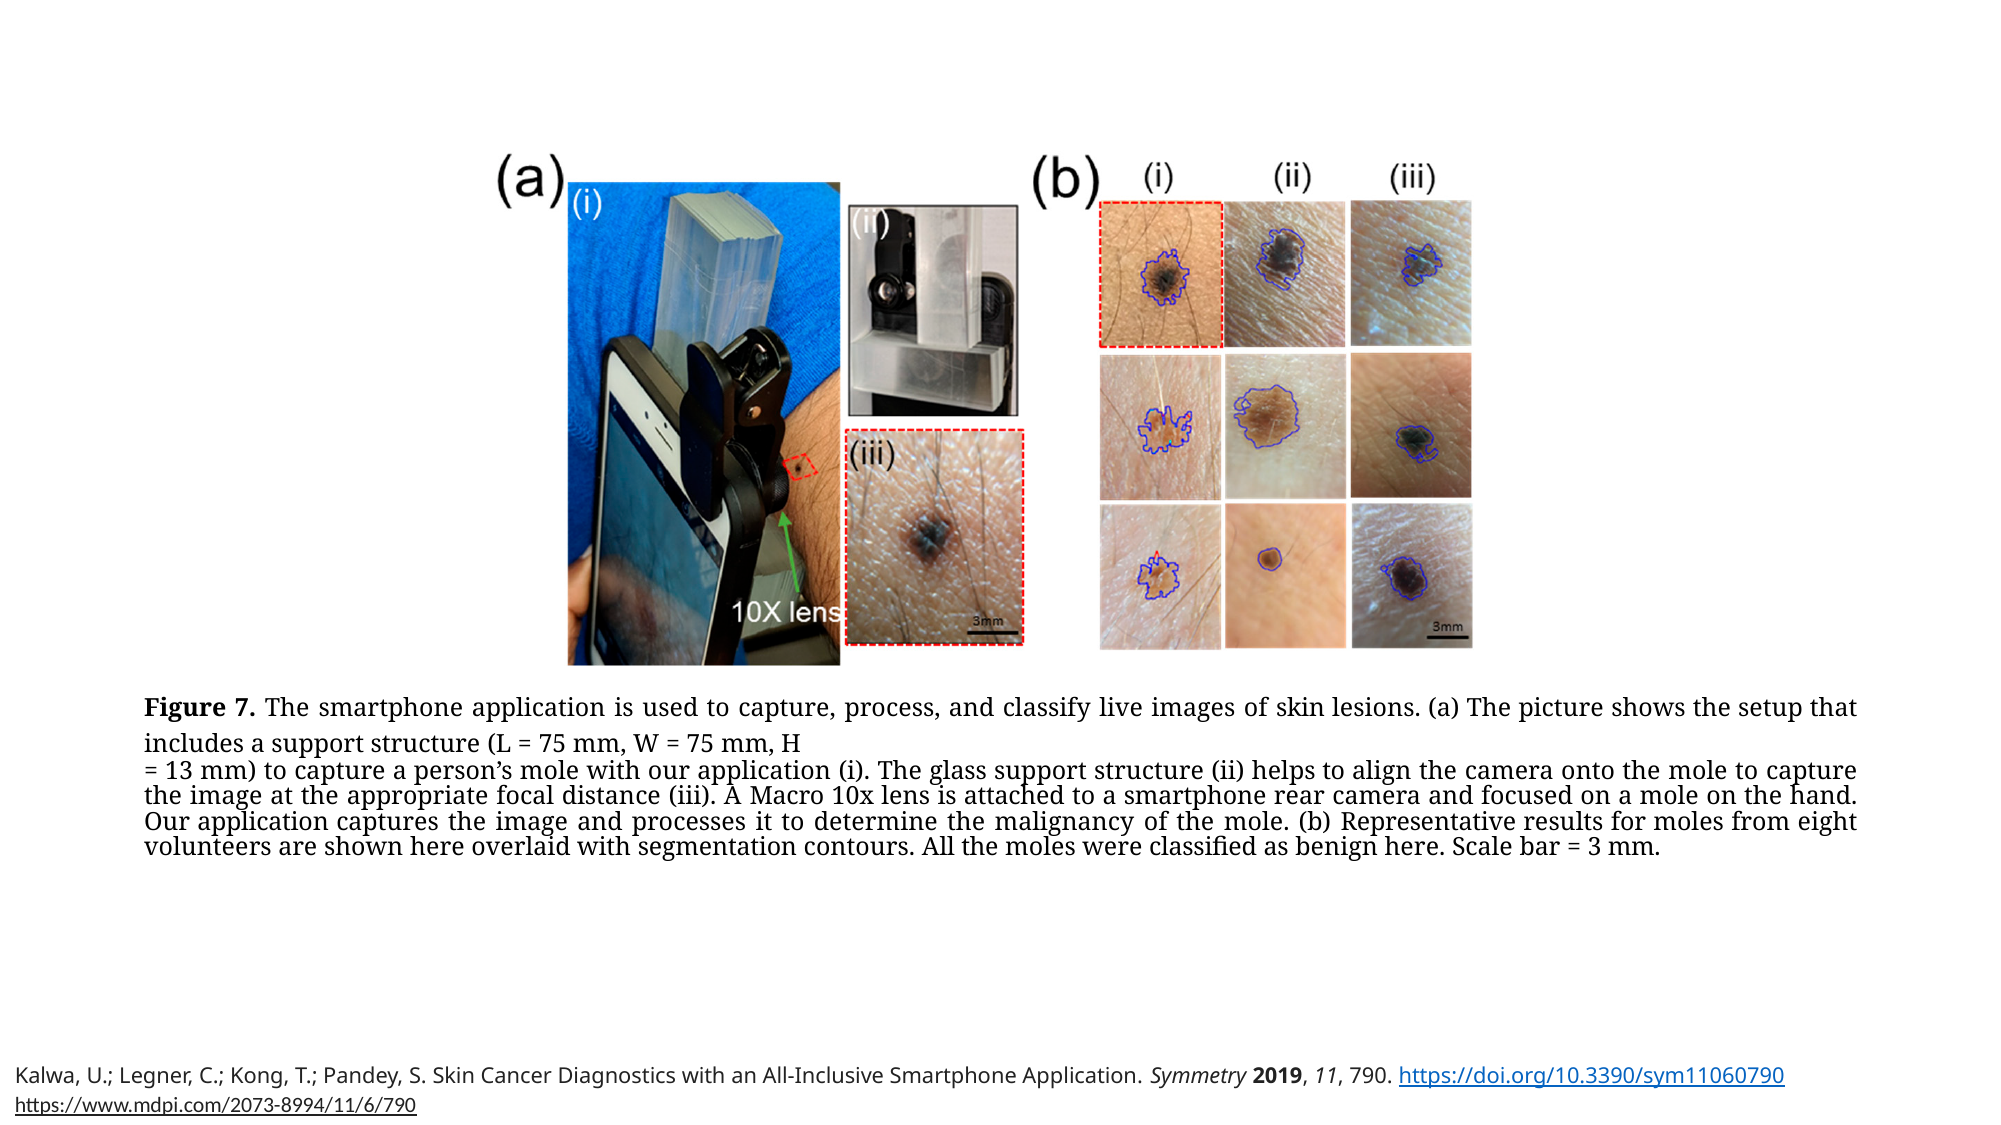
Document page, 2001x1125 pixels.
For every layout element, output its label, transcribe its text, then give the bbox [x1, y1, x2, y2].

text_box Figure 7. The smartphone application is used to capture, process, and classify live images of skin lesions. (a) The picture shows the setup that includes a support structure (L = 75 mm, W = 75 mm, H = 13 mm) to capture a person’s mole with our application (i). The glass support structure (ii) helps to align the camera onto the mole to capture the image at the appropriate focal distance (iii). A Macro 10x lens is attached to a smartphone rear camera and focused on a mole on the hand. Our application captures the image and processes it to determine the malignancy of the mole. (b) Representative results for moles from eight volunteers are shown here overlaid with segmentation contours. All the moles were classified as benign here. Scale bar = 3 mm. [100, 683, 1900, 861]
text_box Kalwa, U.; Legner, C.; Kong, T.; Pandey, S. Skin Cancer Diagnostics with an All-Inclusive Smartphone Application. Symmetry 2019, 11, 790. https://doi.org/10.3390/sym11060790 https://www.mdpi.com/2073-8994/11/6/790 [0, 1054, 2000, 1125]
picture [458, 123, 1542, 666]
